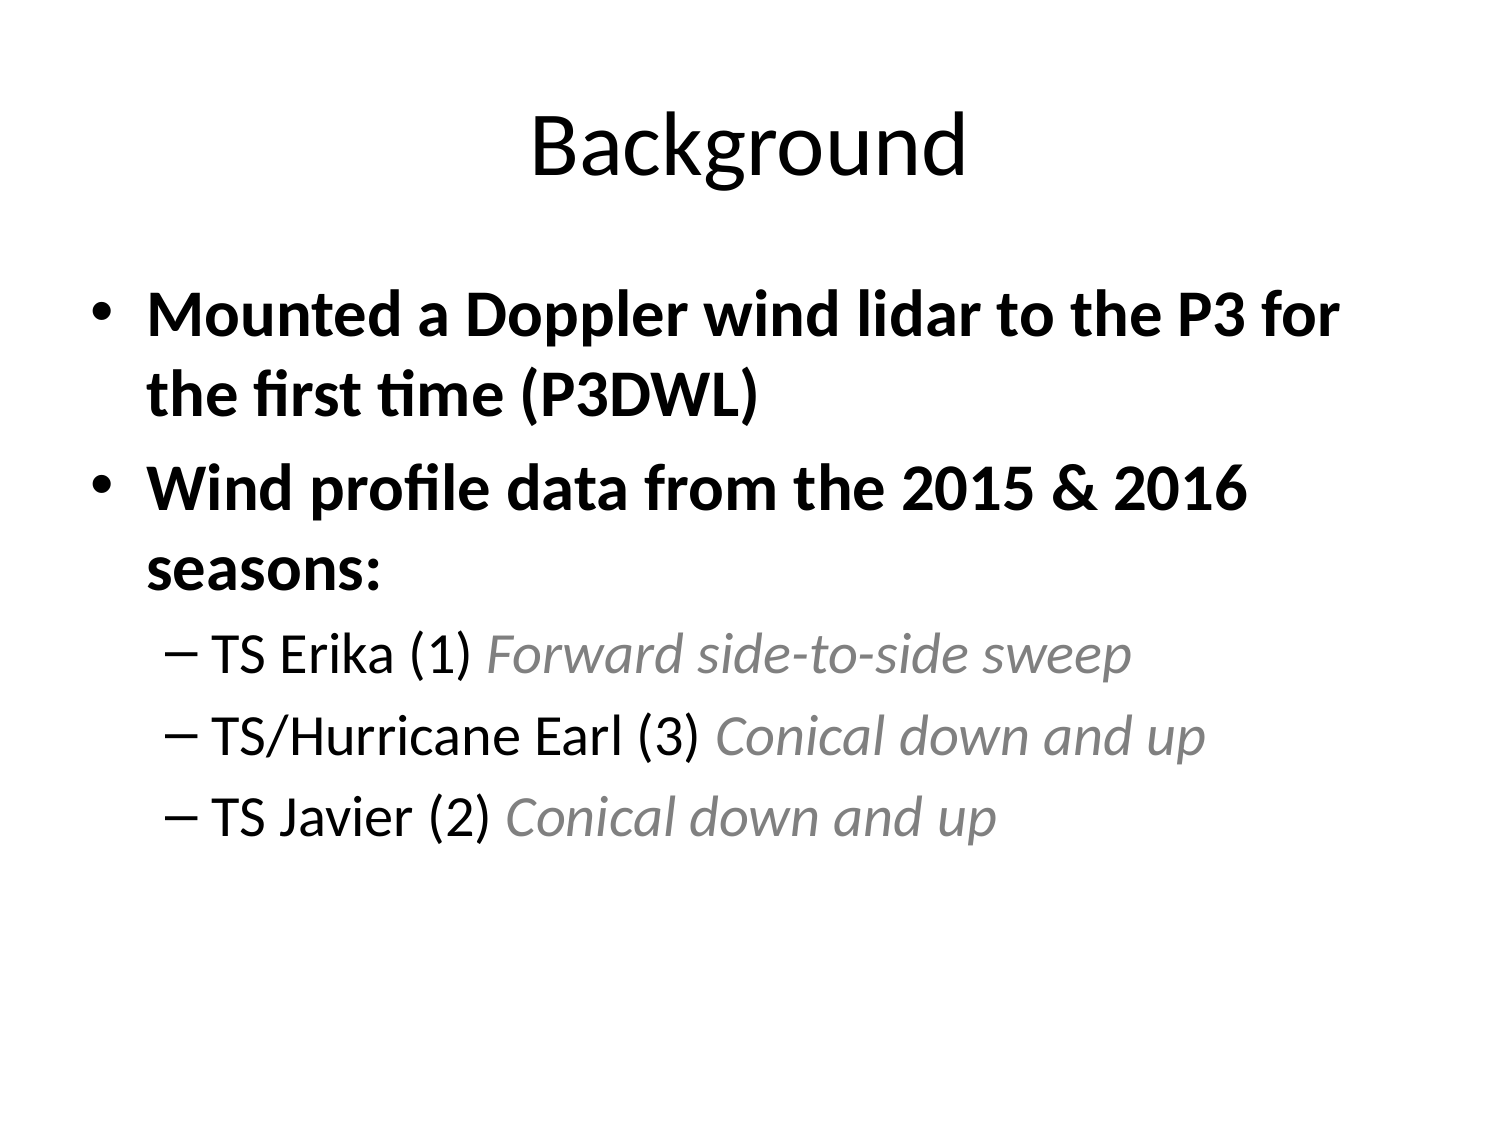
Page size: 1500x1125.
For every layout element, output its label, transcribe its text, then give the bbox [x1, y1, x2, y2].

title Background [75, 45, 1425, 233]
list Mounted a Doppler wind lidar to the P3 for the first time (P3DWL) Wind profile data from the 2015 & 2016 seasons: TS Erika (1) Forward side-to-side sweep TS/Hurricane Earl (3) Conical down and up TS Javier (2) Conical down and up [75, 262, 1425, 1005]
